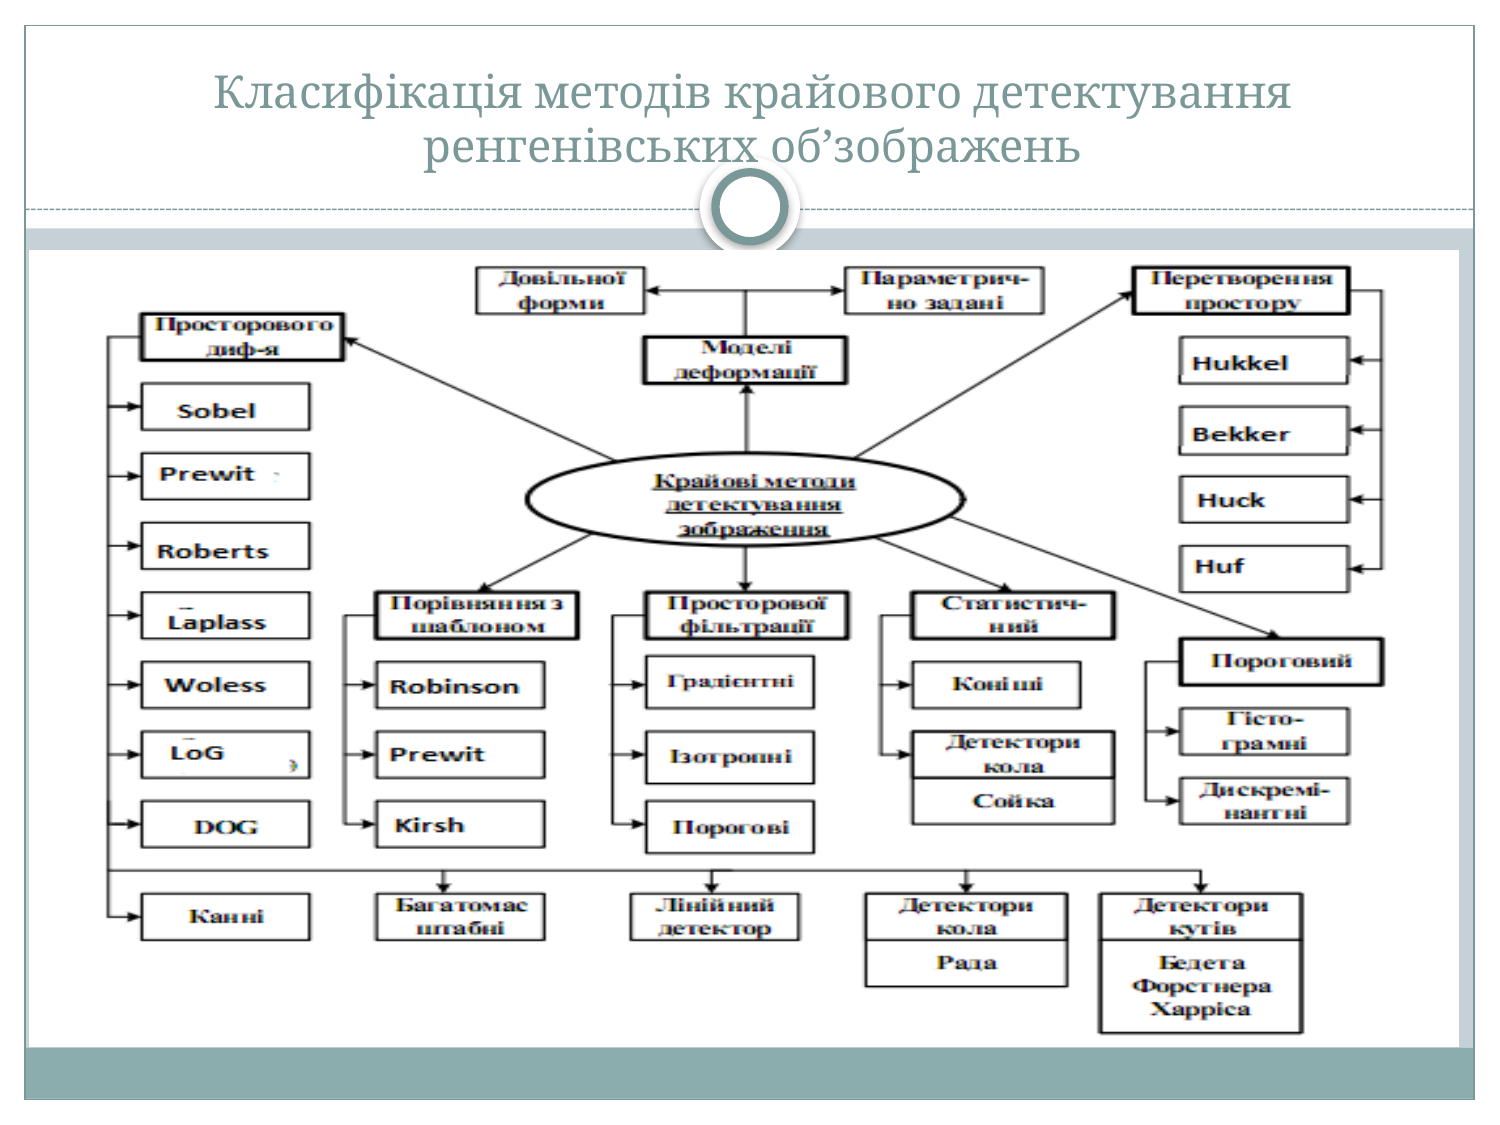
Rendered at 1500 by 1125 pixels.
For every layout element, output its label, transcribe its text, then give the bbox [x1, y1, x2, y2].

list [29, 250, 1459, 1047]
title Класифікація методів крайового детектування ренгенівських об’зображень [53, 54, 1454, 179]
